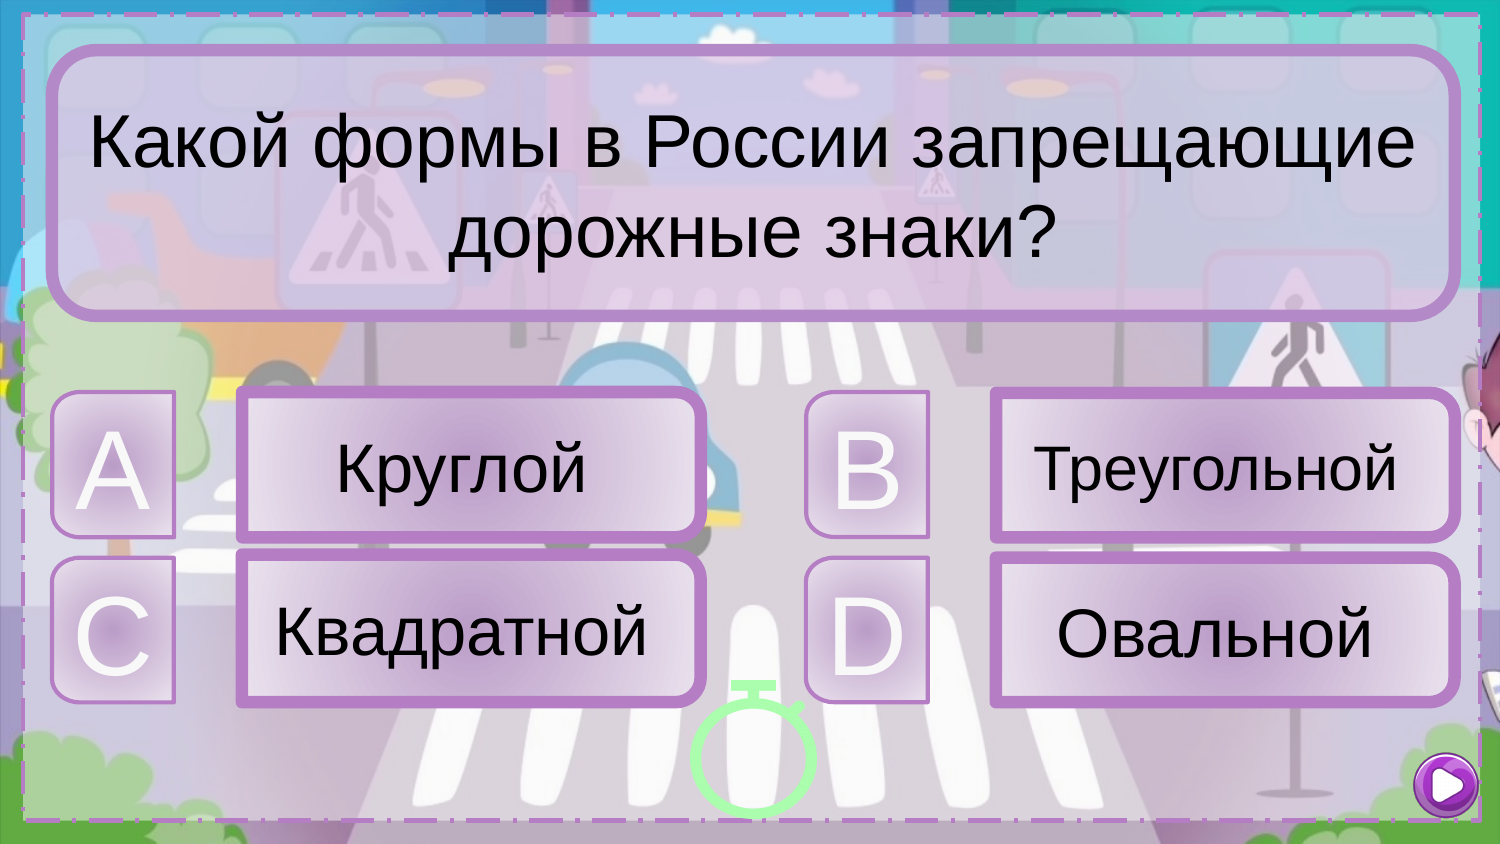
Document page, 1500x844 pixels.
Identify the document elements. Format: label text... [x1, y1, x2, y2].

text_box [21, 12, 1482, 823]
text_box D [803, 555, 930, 705]
text_box Квадратной [239, 552, 703, 705]
text_box Овальной [993, 555, 1457, 705]
text_box Круглой [240, 389, 703, 540]
picture [0, 0, 1500, 844]
text_box Какой формы в России запрещающие дорожные знаки? [49, 48, 1457, 318]
text_box B [804, 389, 931, 540]
text_box A [50, 389, 177, 540]
text_box Треугольной [994, 390, 1457, 540]
text_box C [49, 555, 176, 705]
